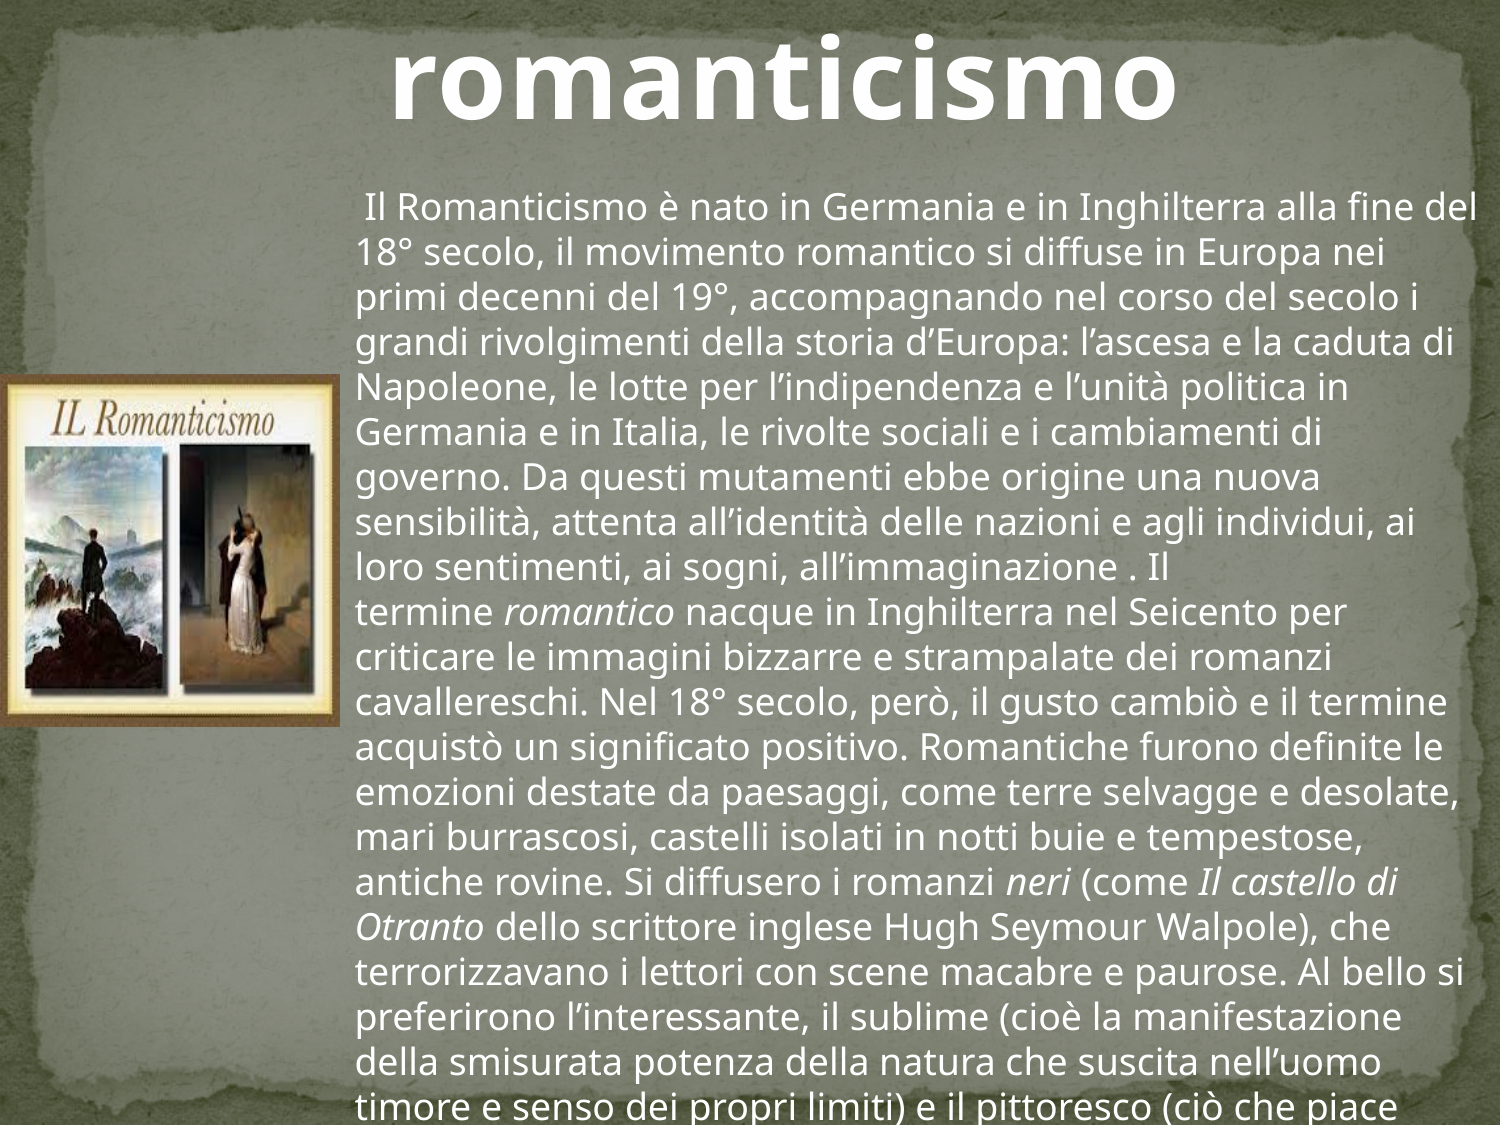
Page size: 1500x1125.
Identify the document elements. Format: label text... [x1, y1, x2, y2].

text_box Il Romanticismo è nato in Germania e in Inghilterra alla fine del 18° secolo, il movimento romantico si diffuse in Europa nei primi decenni del 19°, accompagnando nel corso del secolo i grandi rivolgimenti della storia d’Europa: l’ascesa e la caduta di Napoleone, le lotte per l’indipendenza e l’unità politica in Germania e in Italia, le rivolte sociali e i cambiamenti di governo. Da questi mutamenti ebbe origine una nuova sensibilità, attenta all’identità delle nazioni e agli individui, ai loro sentimenti, ai sogni, all’immaginazione . Il termine romantico nacque in Inghilterra nel Seicento per criticare le immagini bizzarre e strampalate dei romanzi cavallereschi. Nel 18° secolo, però, il gusto cambiò e il termine acquistò un significato positivo. Romantiche furono definite le emozioni destate da paesaggi, come terre selvagge e desolate, mari burrascosi, castelli isolati in notti buie e tempestose, antiche rovine. Si diffusero i romanzi neri (come Il castello di Otranto dello scrittore inglese Hugh Seymour Walpole), che terrorizzavano i lettori con scene macabre e paurose. Al bello si preferirono l’interessante, il sublime (cioè la manifestazione della smisurata potenza della natura che suscita nell’uomo timore e senso dei propri limiti) e il pittoresco (ciò che piace perché spontaneo e selvaggio). [339, 175, 1500, 1125]
text_box romanticismo [372, 0, 1197, 150]
picture [0, 374, 340, 727]
